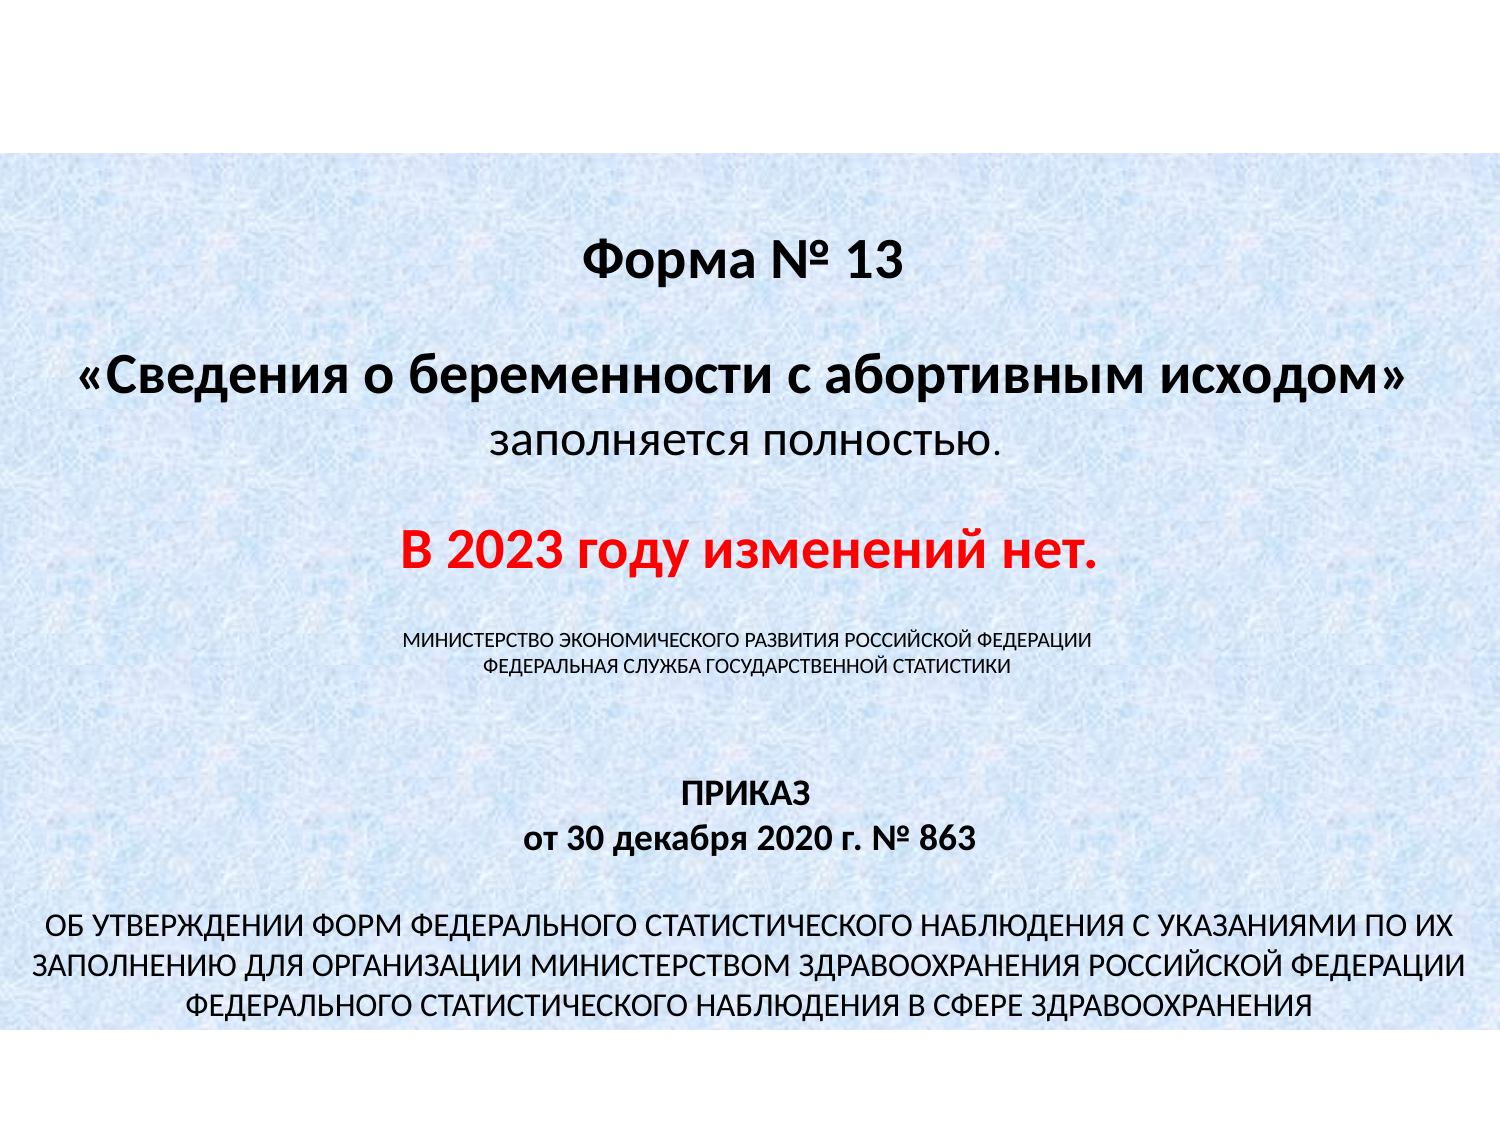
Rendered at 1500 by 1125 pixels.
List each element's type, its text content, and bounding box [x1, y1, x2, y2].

text_box Форма № 13 «Сведения о беременности с абортивным исходом» заполняется полностью. В 2023 году изменений нет. МИНИСТЕРСТВО ЭКОНОМИЧЕСКОГО РАЗВИТИЯ РОССИЙСКОЙ ФЕДЕРАЦИИ ФЕДЕРАЛЬНАЯ СЛУЖБА ГОСУДАРСТВЕННОЙ СТАТИСТИКИ ПРИКАЗ от 30 декабря 2020 г. № 863 ОБ УТВЕРЖДЕНИИ ФОРМ ФЕДЕРАЛЬНОГО СТАТИСТИЧЕСКОГО НАБЛЮДЕНИЯ С УКАЗАНИЯМИ ПО ИХ ЗАПОЛНЕНИЮ ДЛЯ ОРГАНИЗАЦИИ МИНИСТЕРСТВОМ ЗДРАВООХРАНЕНИЯ РОССИЙСКОЙ ФЕДЕРАЦИИ ФЕДЕРАЛЬНОГО СТАТИСТИЧЕСКОГО НАБЛЮДЕНИЯ В СФЕРЕ ЗДРАВООХРАНЕНИЯ [0, 153, 1500, 1030]
